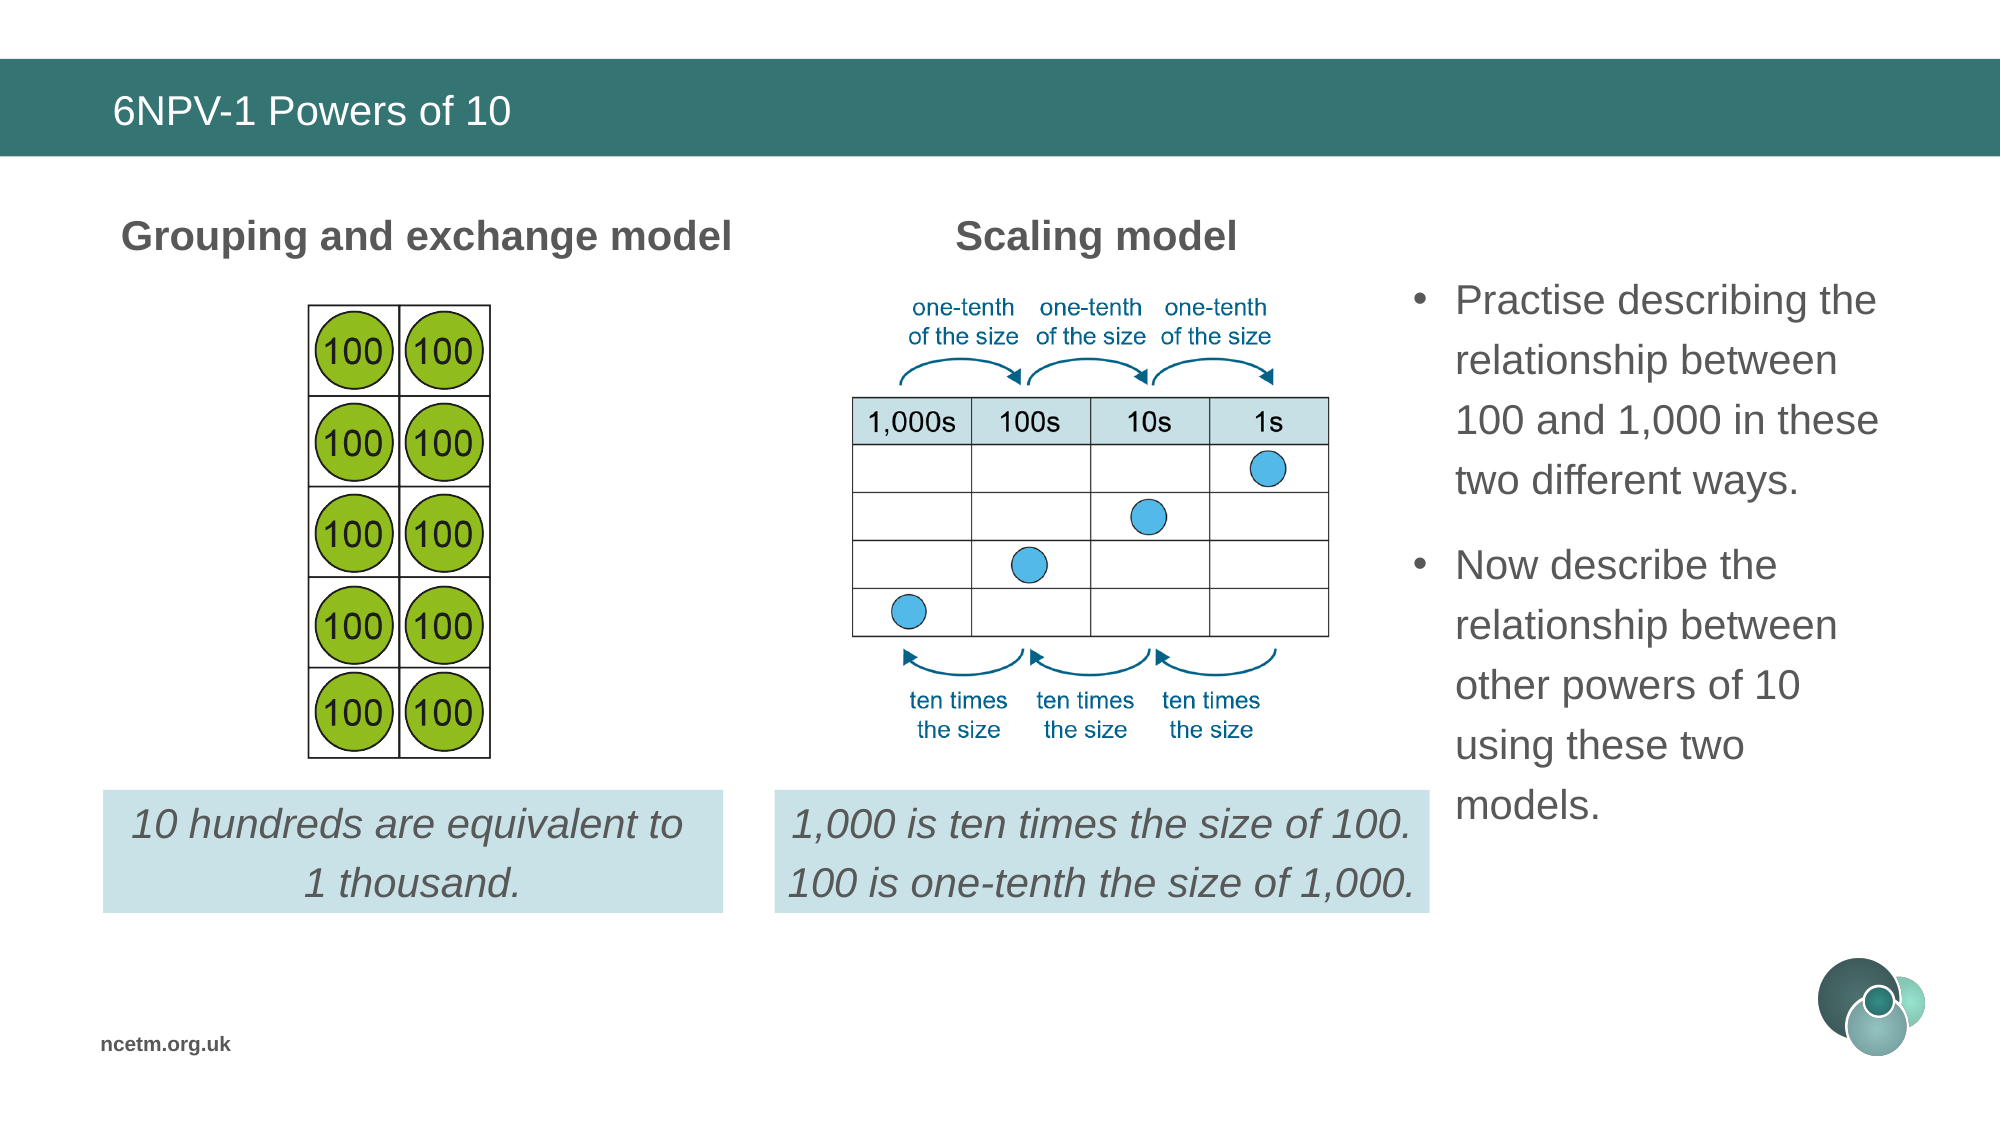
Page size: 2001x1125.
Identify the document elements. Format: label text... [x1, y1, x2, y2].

text_box Grouping and exchange model [105, 201, 748, 266]
picture [1818, 958, 1925, 1056]
text_box Practise describing the relationship between 100 and 1,000 in these two different ways. Now describe the relationship between other powers of 10 using these two models. [1398, 255, 1898, 1026]
text_box 1,000 is ten times the size of 100. 100 is one-tenth the size of 1,000. [774, 789, 1398, 913]
title 6NPV-1 Powers of 10 [97, 76, 1945, 147]
text_box 10 hundreds are equivalent to 1 thousand. [103, 789, 724, 913]
text_box Scaling model [795, 201, 1398, 266]
picture [839, 294, 1342, 748]
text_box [307, 304, 491, 760]
